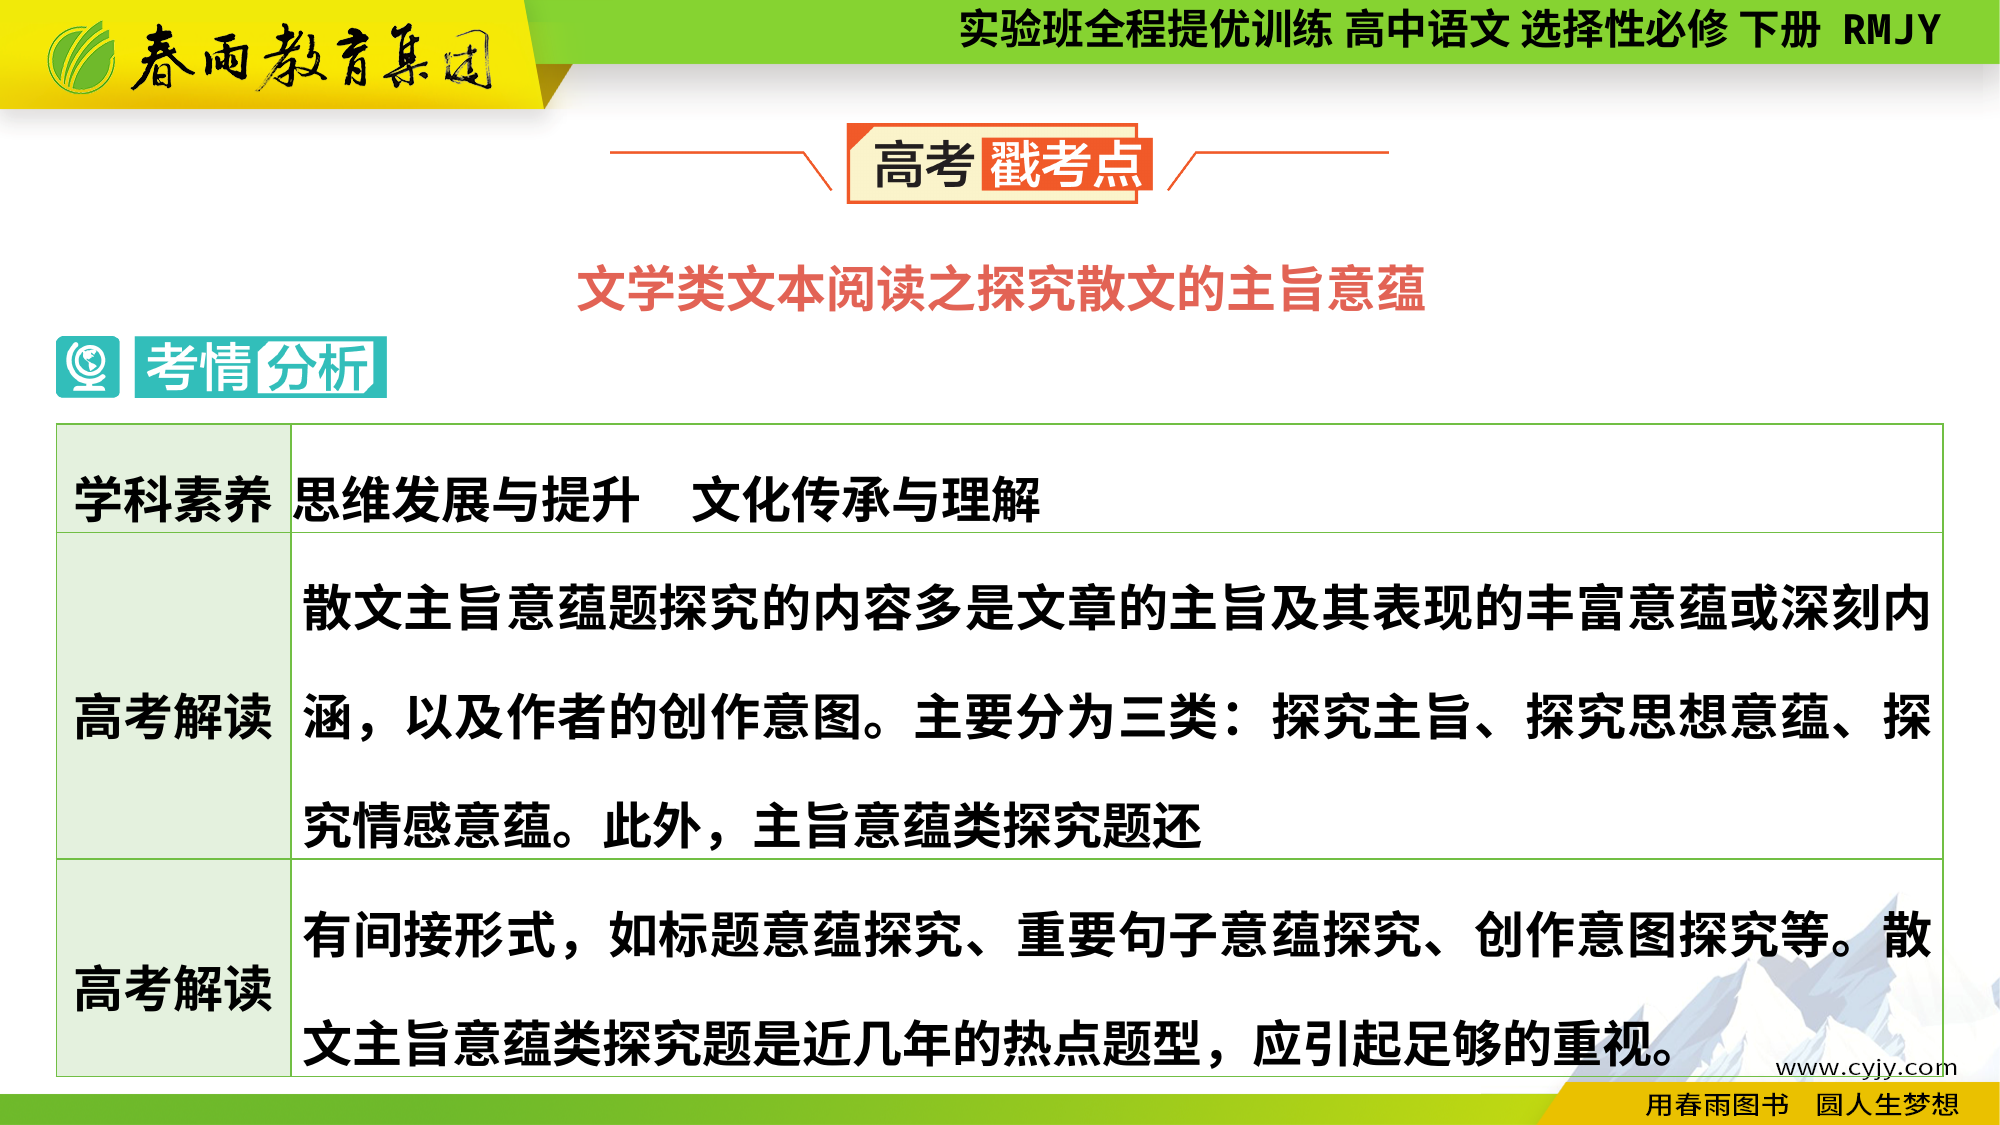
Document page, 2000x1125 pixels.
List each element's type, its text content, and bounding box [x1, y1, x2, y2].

table_header 思维发展与提升 文化传承与理解 [292, 425, 1942, 532]
table_cell 高考解读 [57, 860, 290, 1076]
table_cell 有间接形式，如标题意蕴探究、重要句子意蕴探究、创作意图探究等。散文主旨意蕴类探究题是近几年的热点题型，应引起足够的重视。 [292, 860, 1942, 1076]
table_header 学科素养 [57, 425, 290, 532]
list 文学类文本阅读之探究散文的主旨意蕴 [59, 219, 1944, 315]
picture [0, 0, 2000, 1125]
table_cell 散文主旨意蕴题探究的内容多是文章的主旨及其表现的丰富意蕴或深刻内涵，以及作者的创作意图。主要分为三类：探究主旨、探究思想意蕴、探究情感意蕴。此外，主旨意蕴类探究题还 [292, 533, 1942, 858]
table_cell 高考解读 [57, 533, 290, 858]
